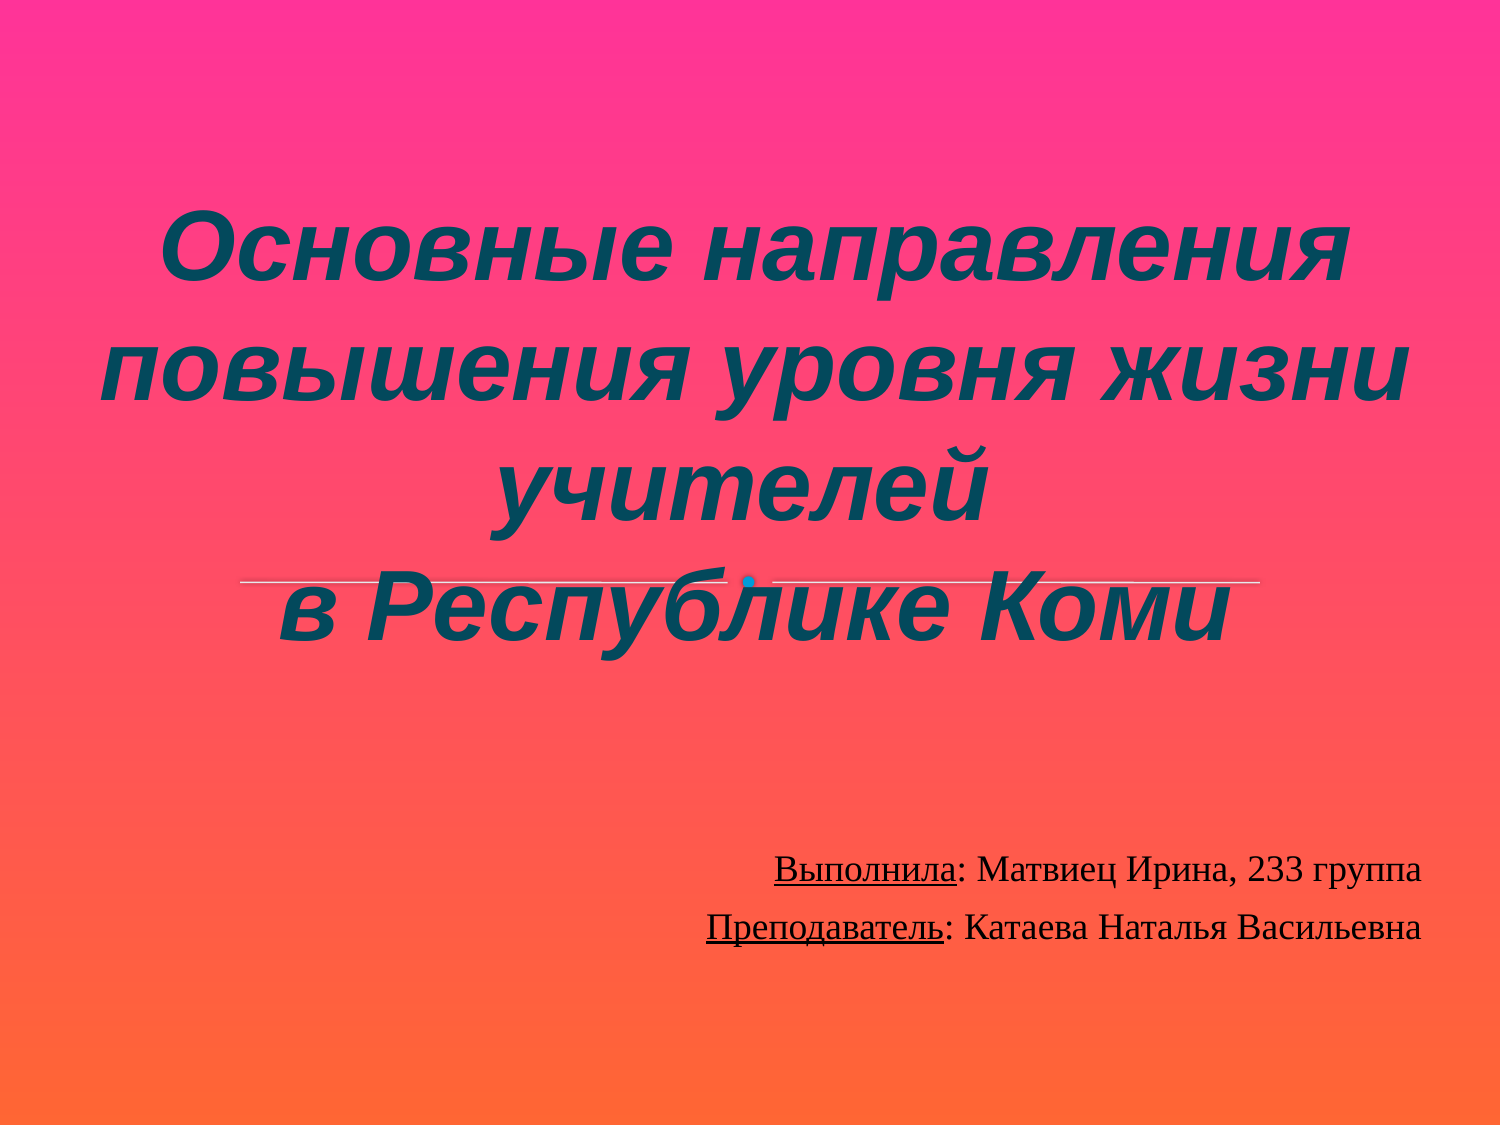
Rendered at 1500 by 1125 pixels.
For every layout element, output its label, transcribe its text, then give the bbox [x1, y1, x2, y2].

subtitle Выполнила: Матвиец Ирина, 233 группа Преподаватель: Катаева Наталья Васильевна [75, 668, 1438, 1032]
title Основные направления повышения уровня жизни учителей в Республике Коми [74, 35, 1438, 668]
